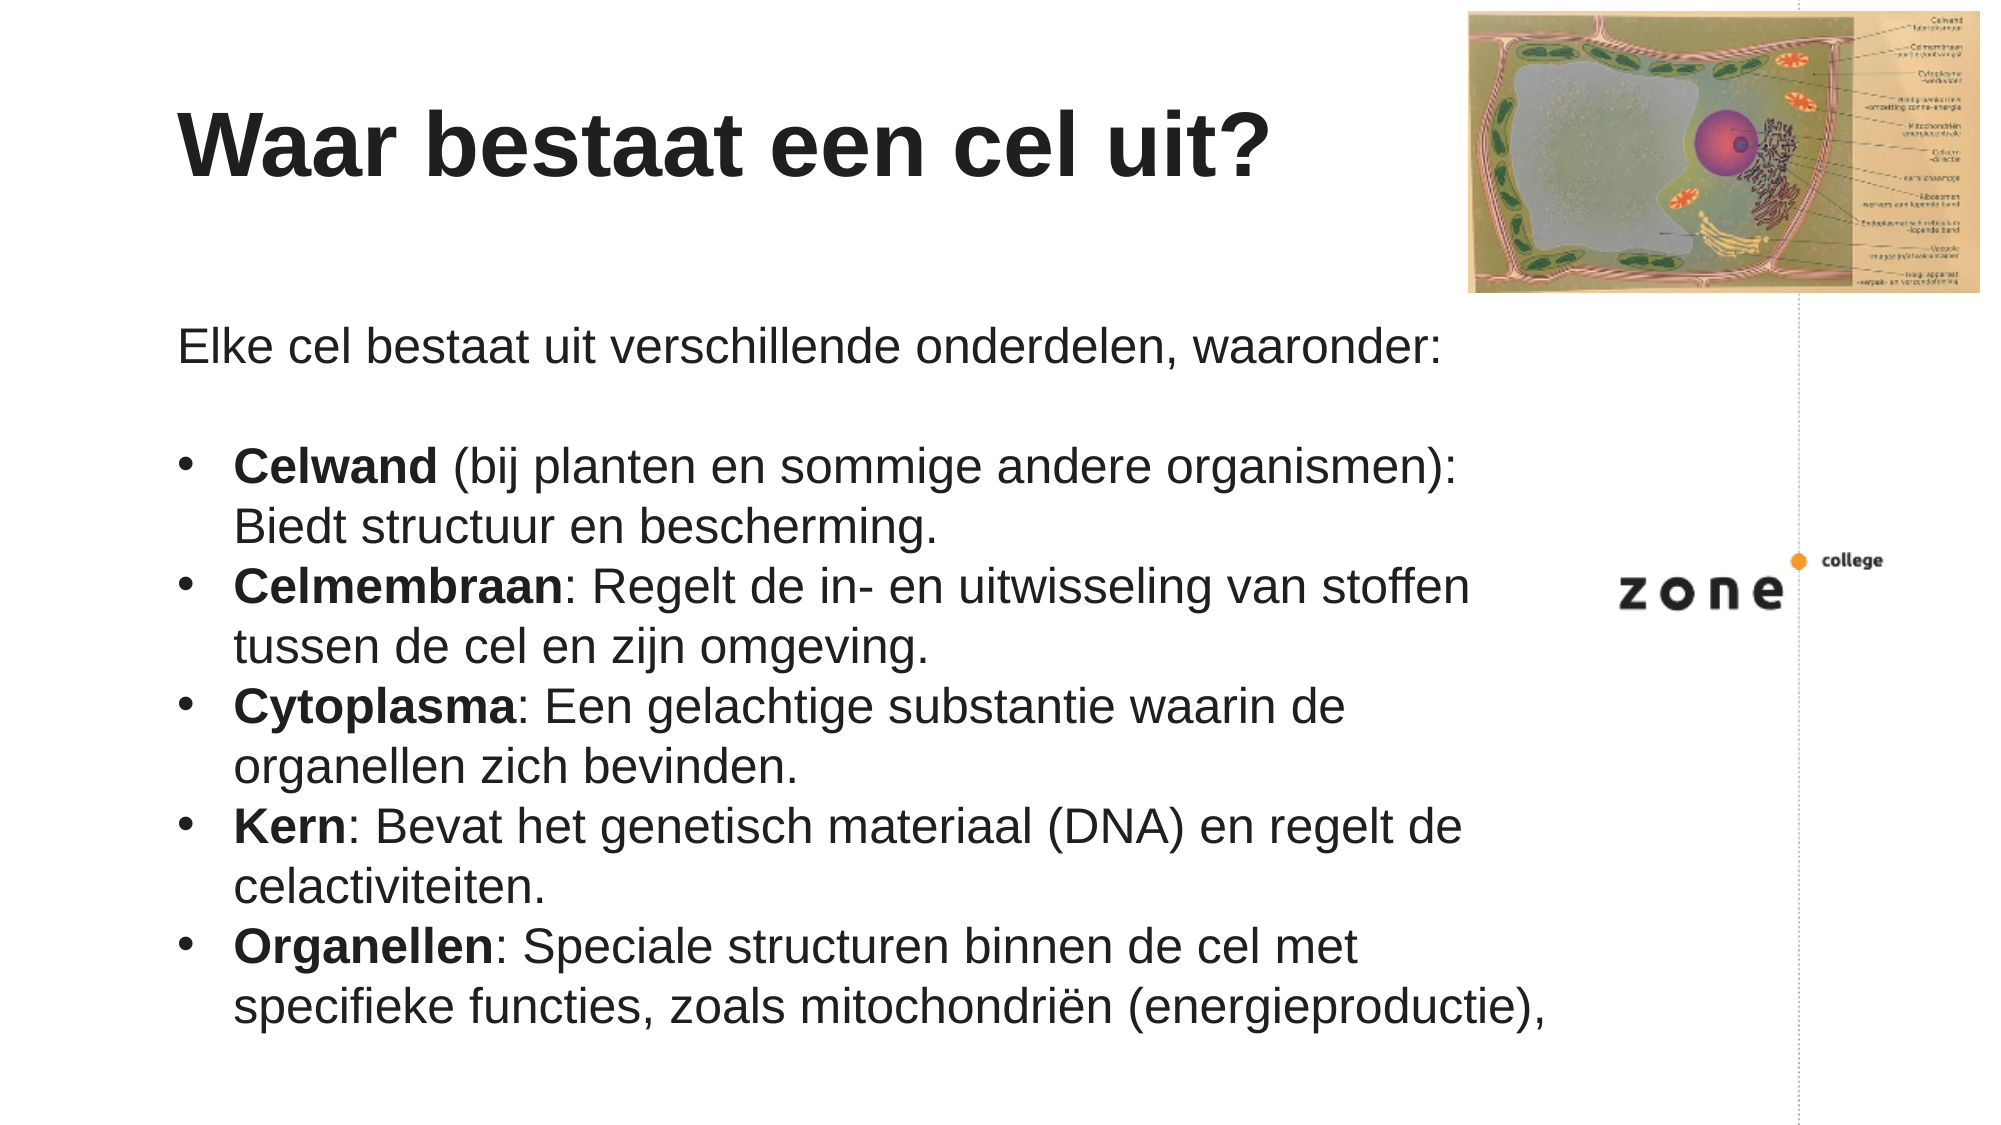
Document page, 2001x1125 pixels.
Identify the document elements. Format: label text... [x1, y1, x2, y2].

picture [1468, 0, 2001, 1125]
title Waar bestaat een cel uit? [177, 97, 1468, 261]
list Elke cel bestaat uit verschillende onderdelen, waaronder: Celwand (bij planten en sommige andere organismen): Biedt structuur en bescherming. Celmembraan: Regelt de in- en uitwisseling van stoffen tussen de cel en zijn omgeving. Cytoplasma: Een gelachtige substantie waarin de organellen zich bevinden. Kern: Bevat het genetisch materiaal (DNA) en regelt de celactiviteiten. Organellen: Speciale structuren binnen de cel met specifieke functies, zoals mitochondriën (energieproductie), [177, 313, 1567, 1091]
